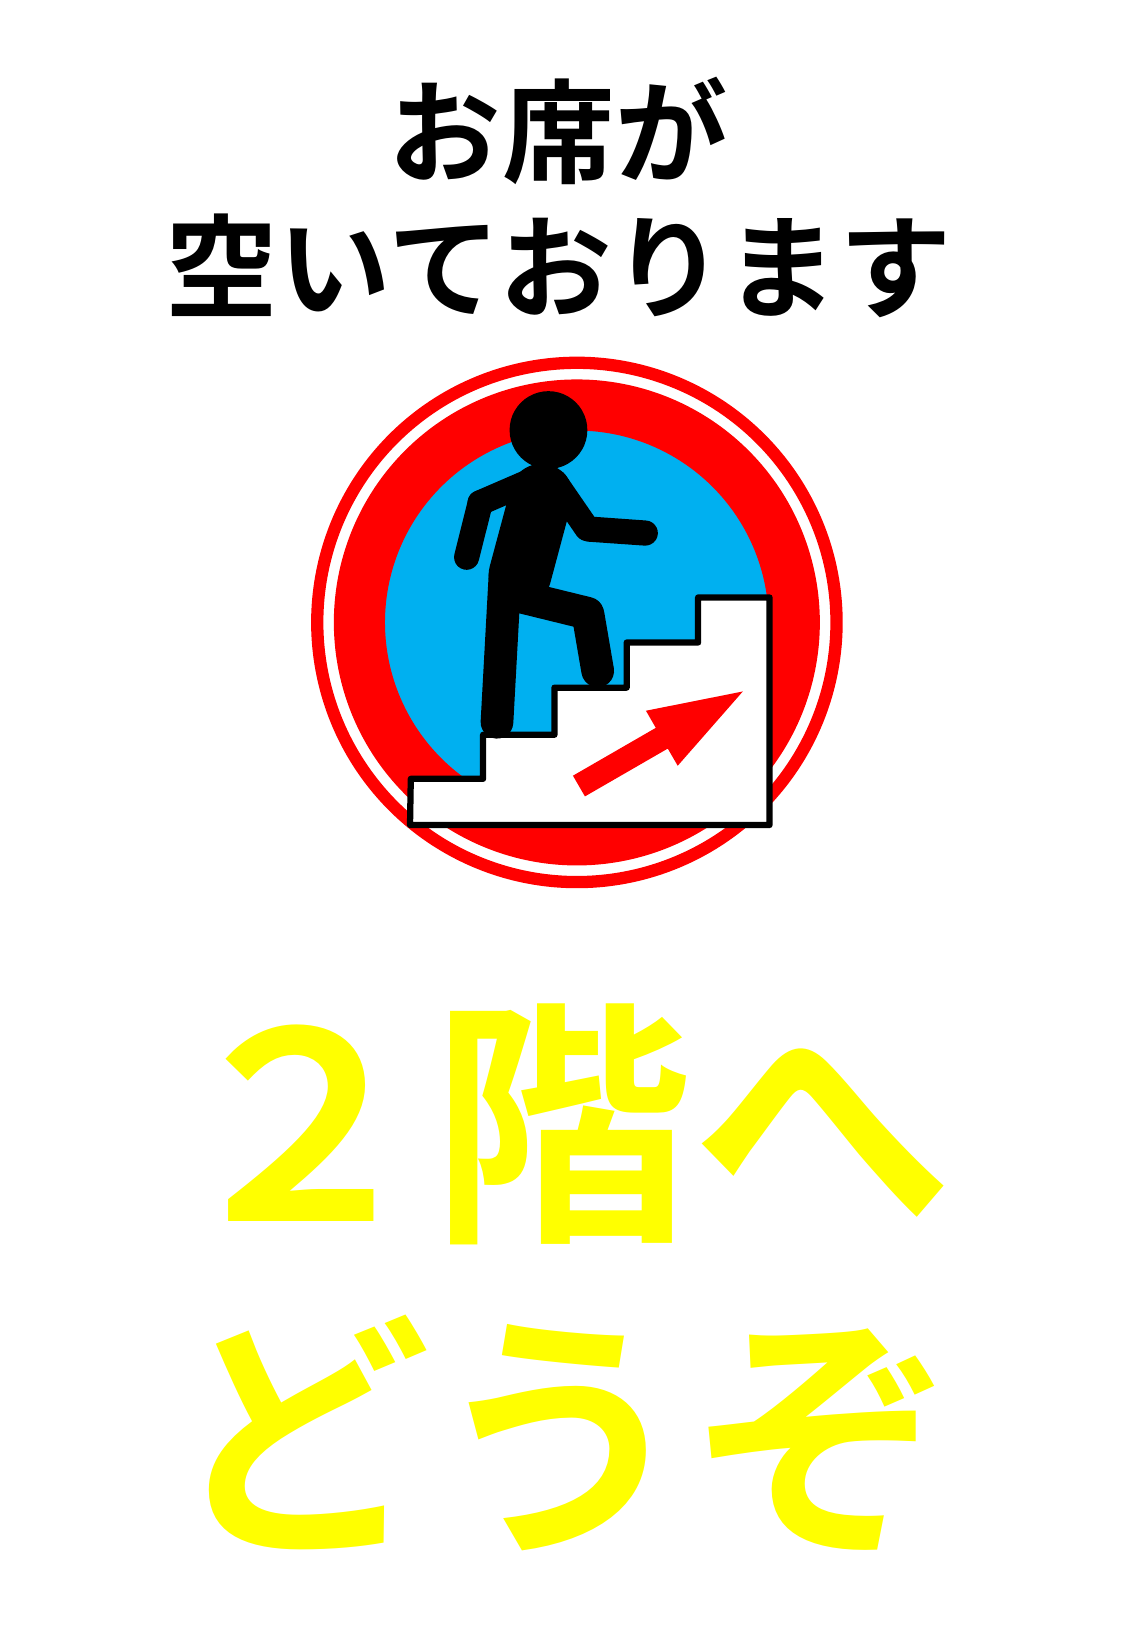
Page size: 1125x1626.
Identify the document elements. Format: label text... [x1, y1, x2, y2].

text_box ２階へ どうぞ [0, 953, 1125, 1594]
text_box お席が 空いております [0, 55, 1125, 340]
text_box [310, 356, 843, 889]
